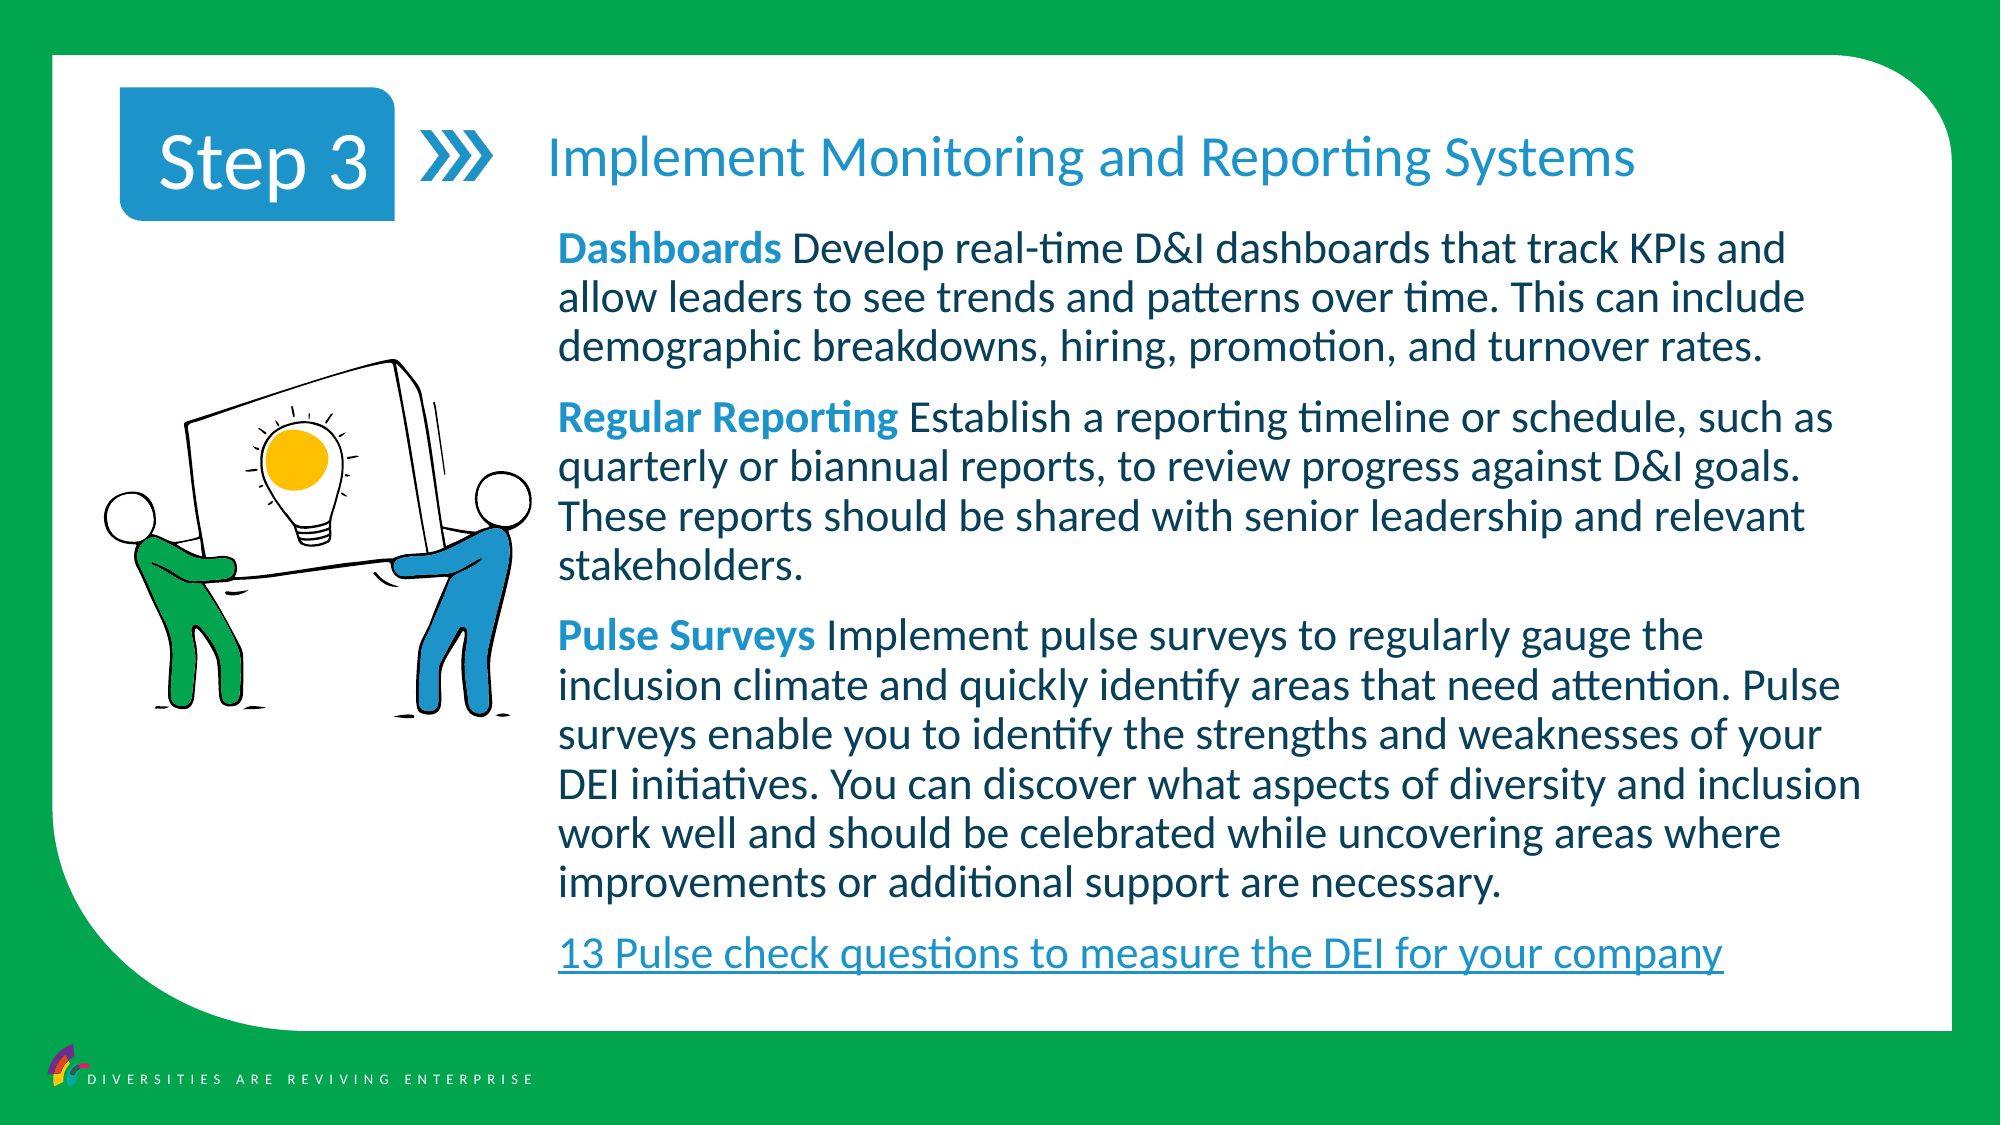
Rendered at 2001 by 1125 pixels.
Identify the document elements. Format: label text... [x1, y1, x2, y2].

picture [412, 112, 499, 199]
text_box Step 3 [15, 62, 385, 220]
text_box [103, 358, 532, 719]
list Implement Monitoring and Reporting Systems [532, 92, 1658, 224]
list Dashboards Develop real-time D&I dashboards that track KPIs and allow leaders to see trends and patterns over time. This can include demographic breakdowns, hiring, promotion, and turnover rates. Regular Reporting Establish a reporting timeline or schedule, such as quarterly or biannual reports, to review progress against D&I goals. These reports should be shared with senior leadership and relevant stakeholders. Pulse Surveys Implement pulse surveys to regularly gauge the inclusion climate and quickly identify areas that need attention. Pulse surveys enable you to identify the strengths and weaknesses of your DEI initiatives. You can discover what aspects of diversity and inclusion work well and should be celebrated while uncovering areas where improvements or additional support are necessary. 13 Pulse check questions to measure the DEI for your company [543, 216, 1884, 848]
text_box [132, 90, 396, 222]
